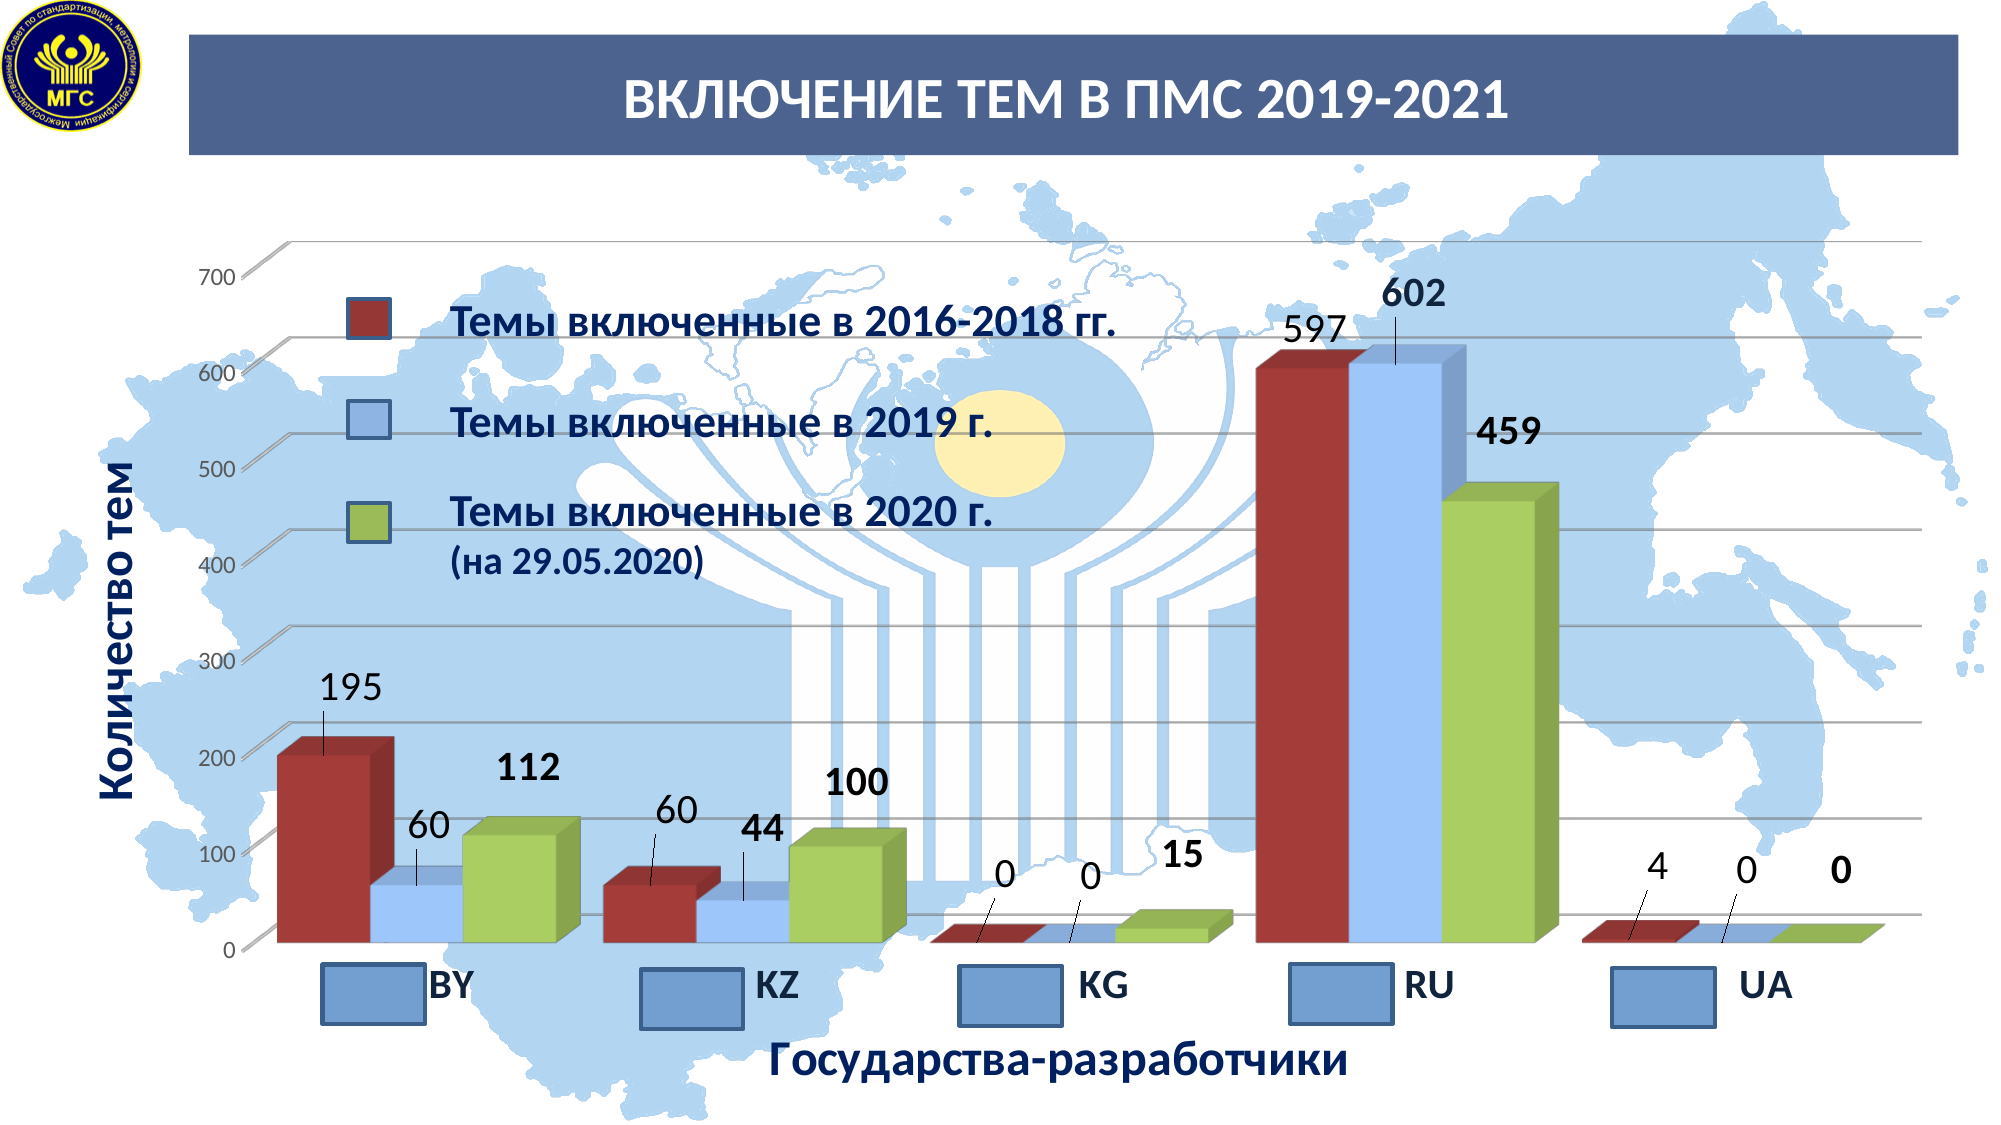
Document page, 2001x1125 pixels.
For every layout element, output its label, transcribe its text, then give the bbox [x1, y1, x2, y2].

picture [0, 0, 143, 133]
chart [42, 226, 1952, 1104]
title ВКЛЮЧЕНИЕ ТЕМ В ПМС 2019-2021 [189, 34, 1959, 156]
